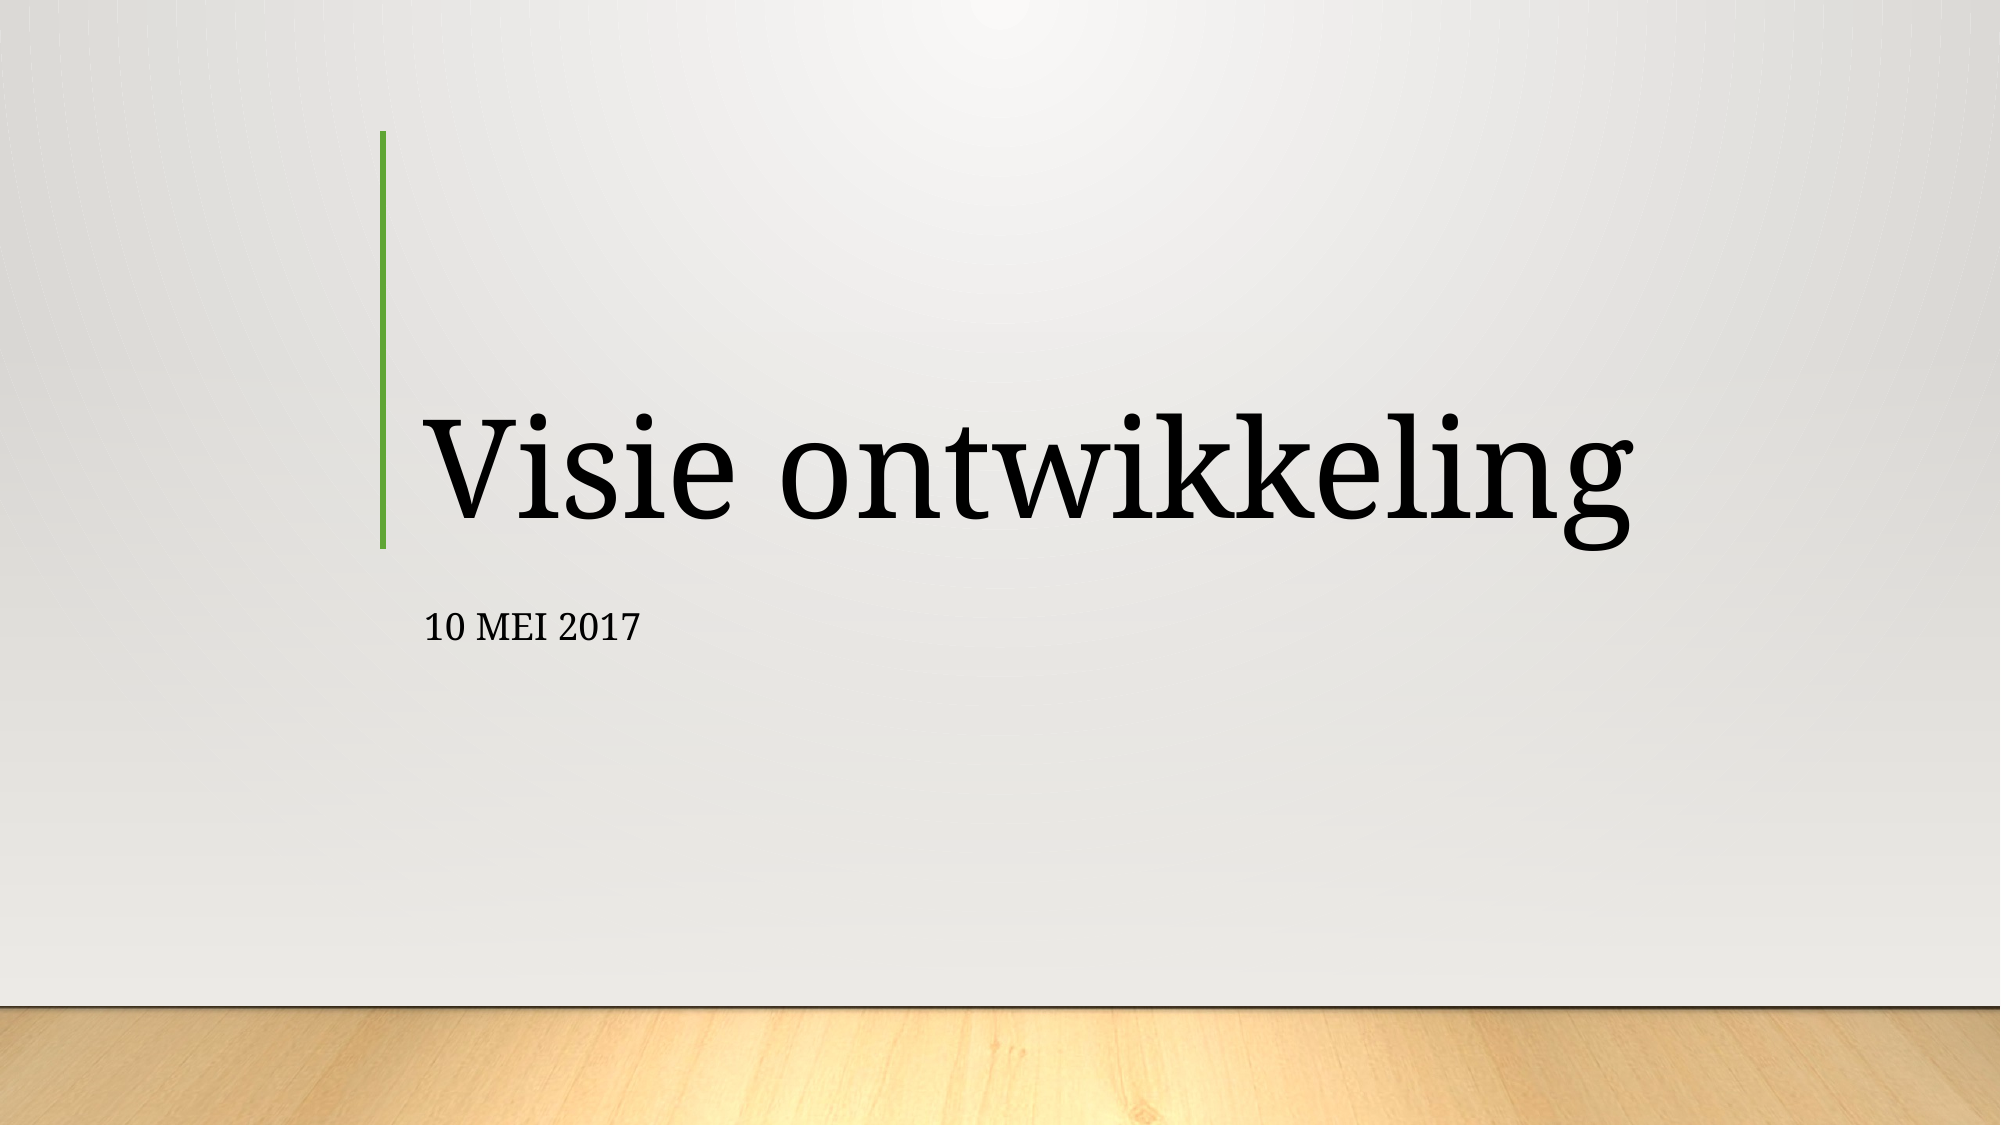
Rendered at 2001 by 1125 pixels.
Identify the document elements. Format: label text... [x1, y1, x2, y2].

subtitle 10 mei 2017 [408, 579, 1814, 740]
title Visie ontwikkeling [408, 131, 1814, 549]
picture [0, 1006, 2000, 1125]
